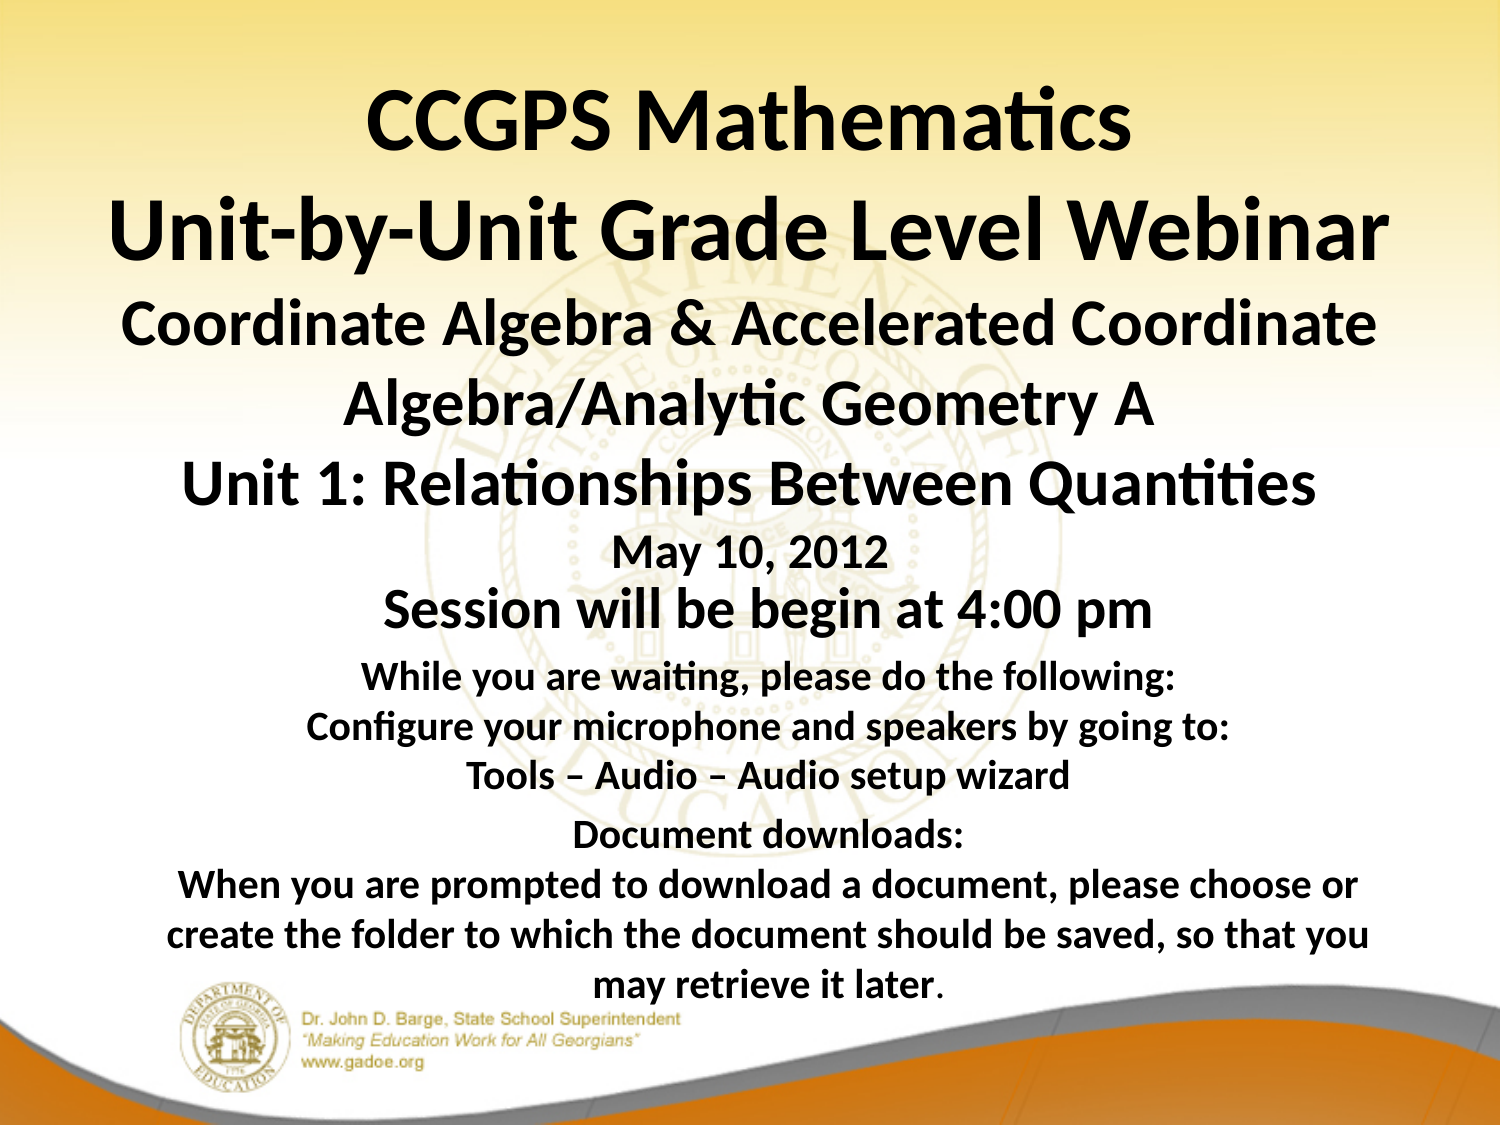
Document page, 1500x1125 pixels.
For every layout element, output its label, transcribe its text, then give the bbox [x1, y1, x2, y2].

title CCGPS Mathematics Unit-by-Unit Grade Level Webinar Coordinate Algebra & Accelerated Coordinate Algebra/Analytic Geometry A Unit 1: Relationships Between Quantities May 10, 2012 [24, 24, 1476, 613]
picture [0, 0, 1500, 1125]
subtitle Session will be begin at 4:00 pm While you are waiting, please do the following: Configure your microphone and speakers by going to: Tools – Audio – Audio setup wizard Document downloads: When you are prompted to download a document, please choose or create the folder to which the document should be saved, so that you may retrieve it later. [124, 562, 1413, 1038]
